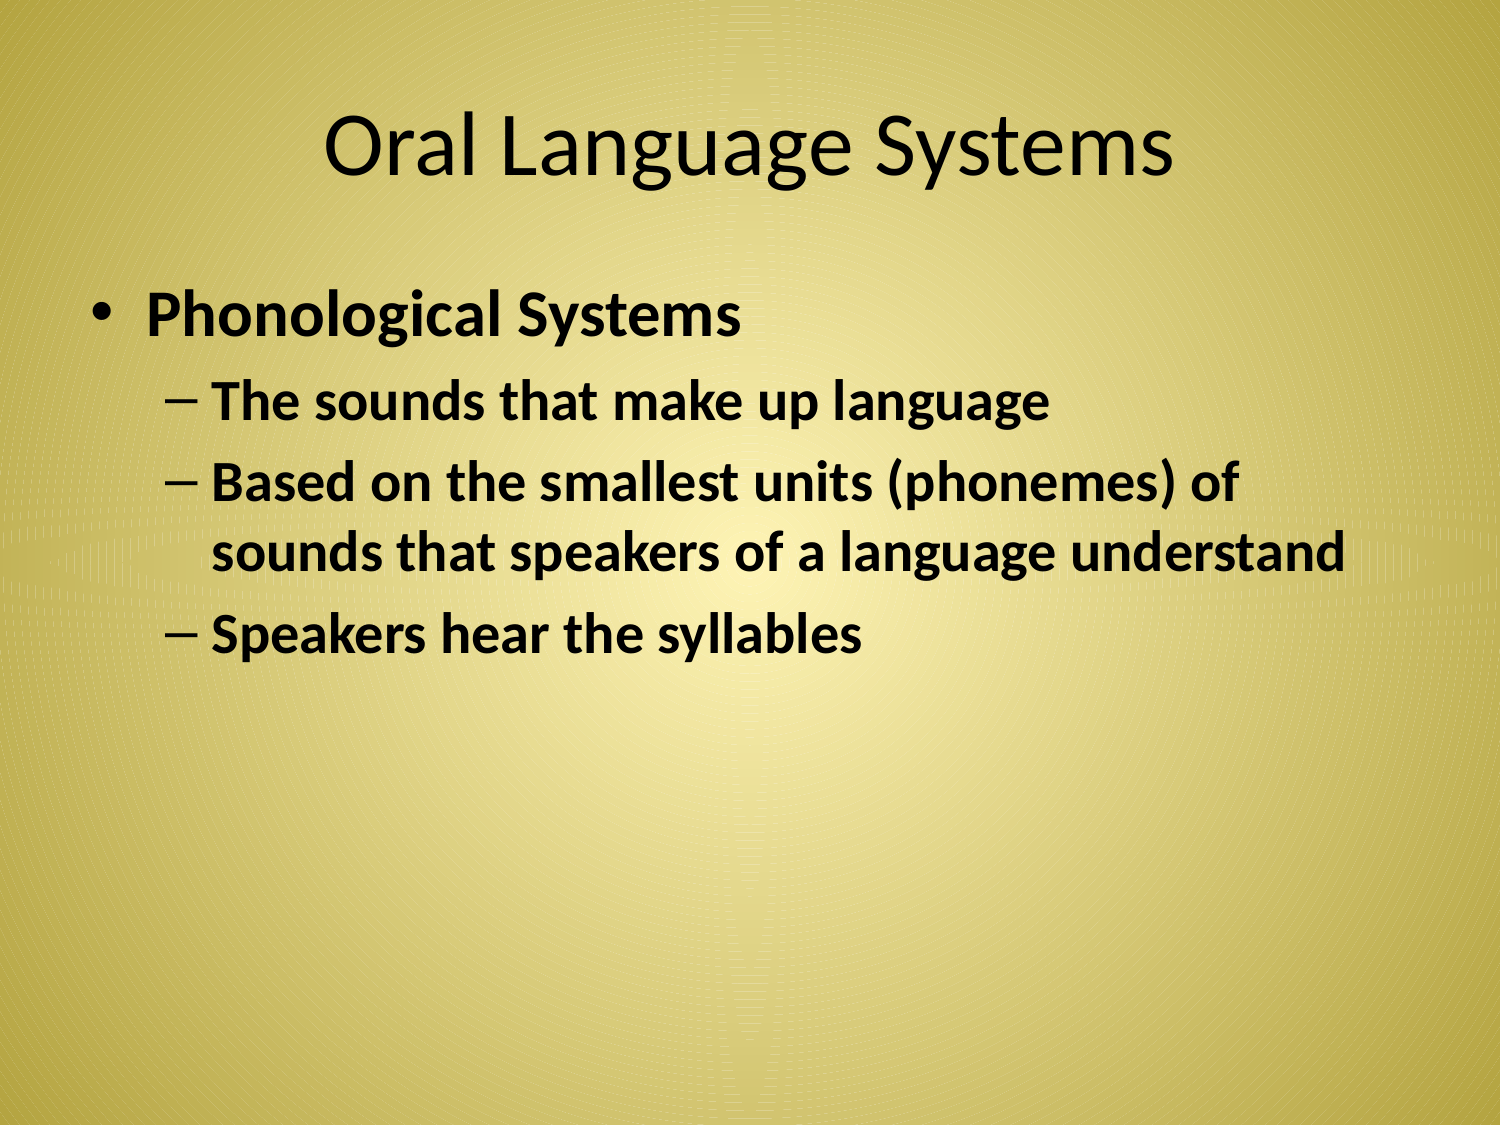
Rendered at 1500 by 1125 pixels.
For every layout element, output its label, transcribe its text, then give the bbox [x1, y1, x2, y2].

title Oral Language Systems [75, 45, 1425, 233]
list Phonological Systems The sounds that make up language Based on the smallest units (phonemes) of sounds that speakers of a language understand Speakers hear the syllables [75, 262, 1425, 1005]
